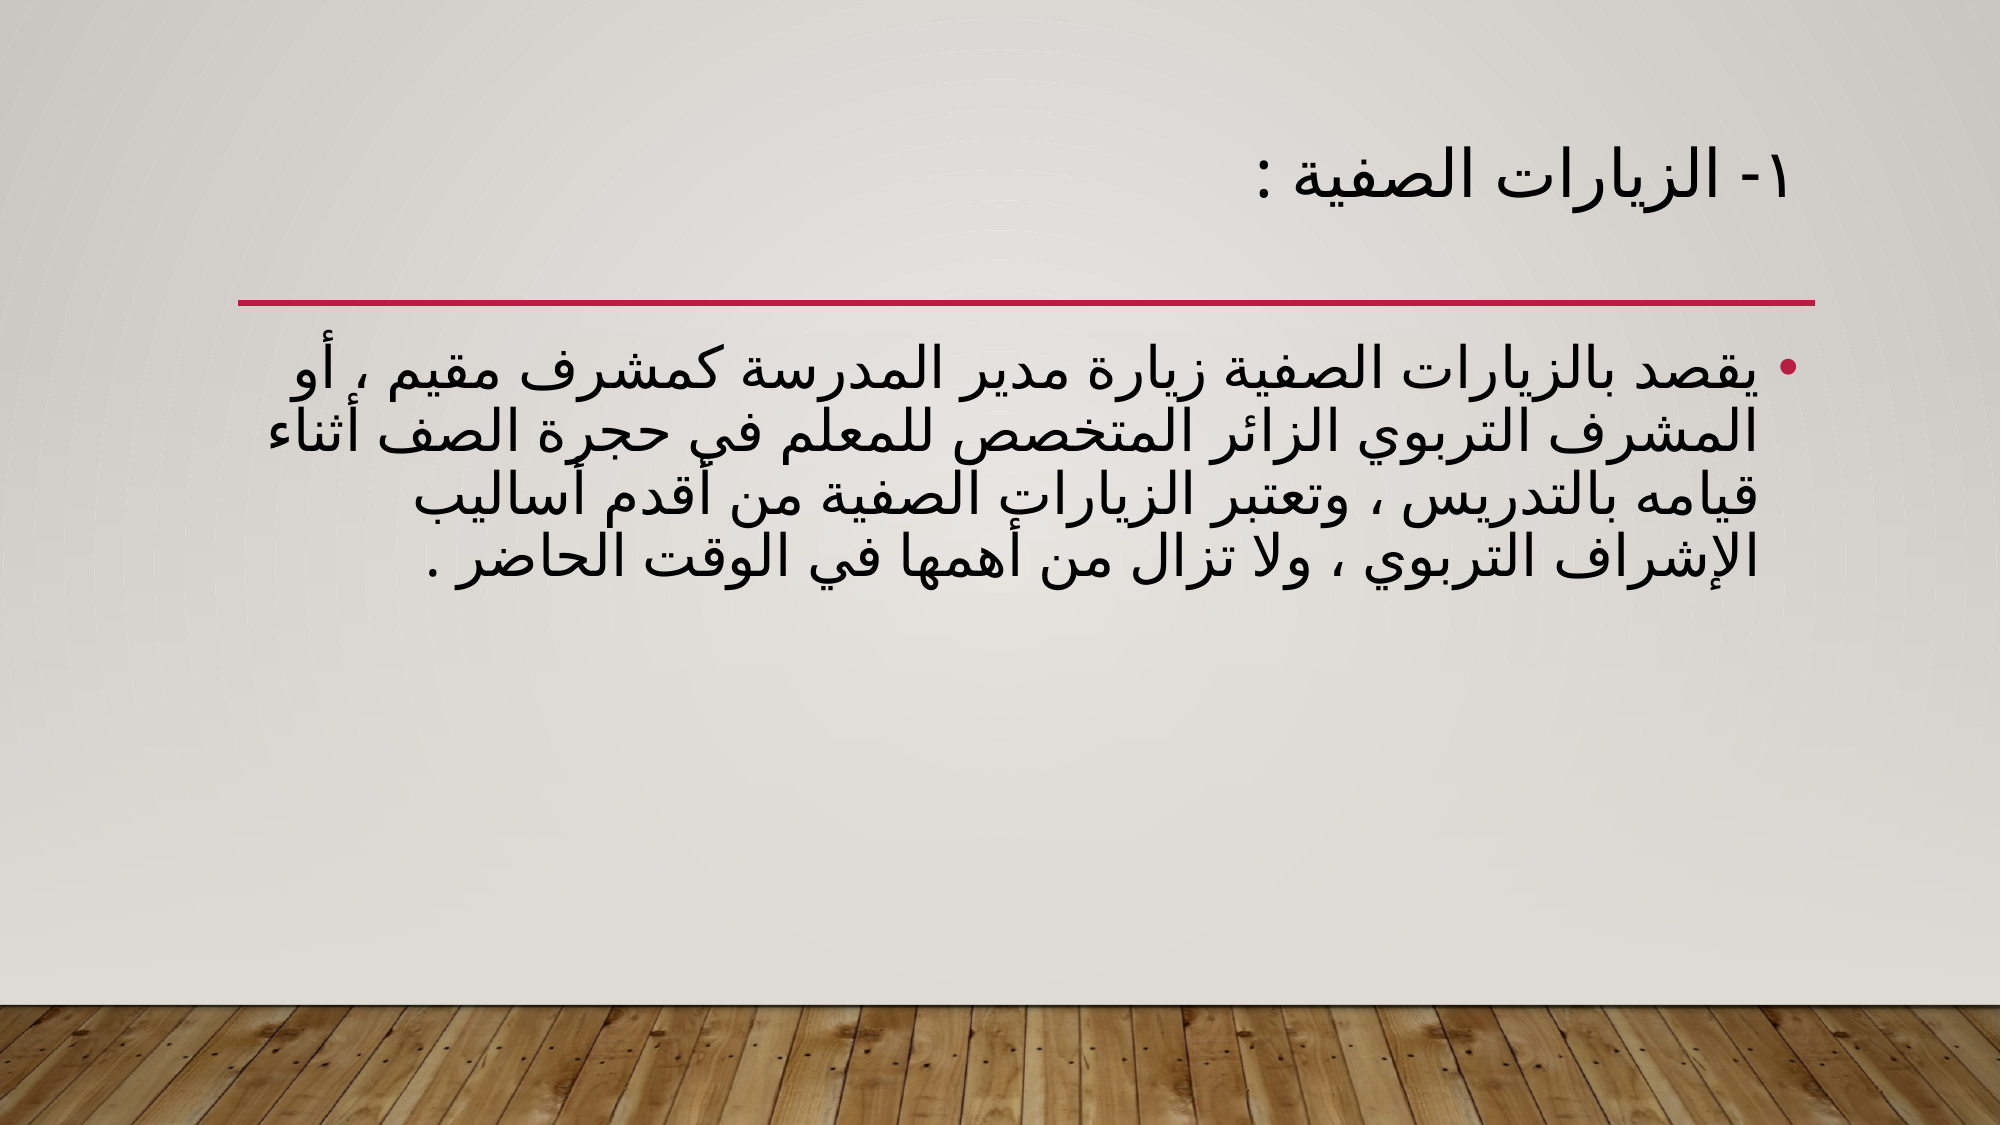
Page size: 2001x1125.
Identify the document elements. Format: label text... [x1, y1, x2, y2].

title ١- الزيارات الصفية : [238, 131, 1814, 305]
picture [0, 1005, 2000, 1125]
list يقصد بالزيارات الصفية زيارة مدير المدرسة كمشرف مقيم ، أو المشرف التربوي الزائر المتخصص للمعلم في حجرة الصف أثناء قيامه بالتدريس ، وتعتبر الزيارات الصفية من أقدم أساليب الإشراف التربوي ، ولا تزال من أهمها في الوقت الحاضر . [238, 330, 1814, 897]
